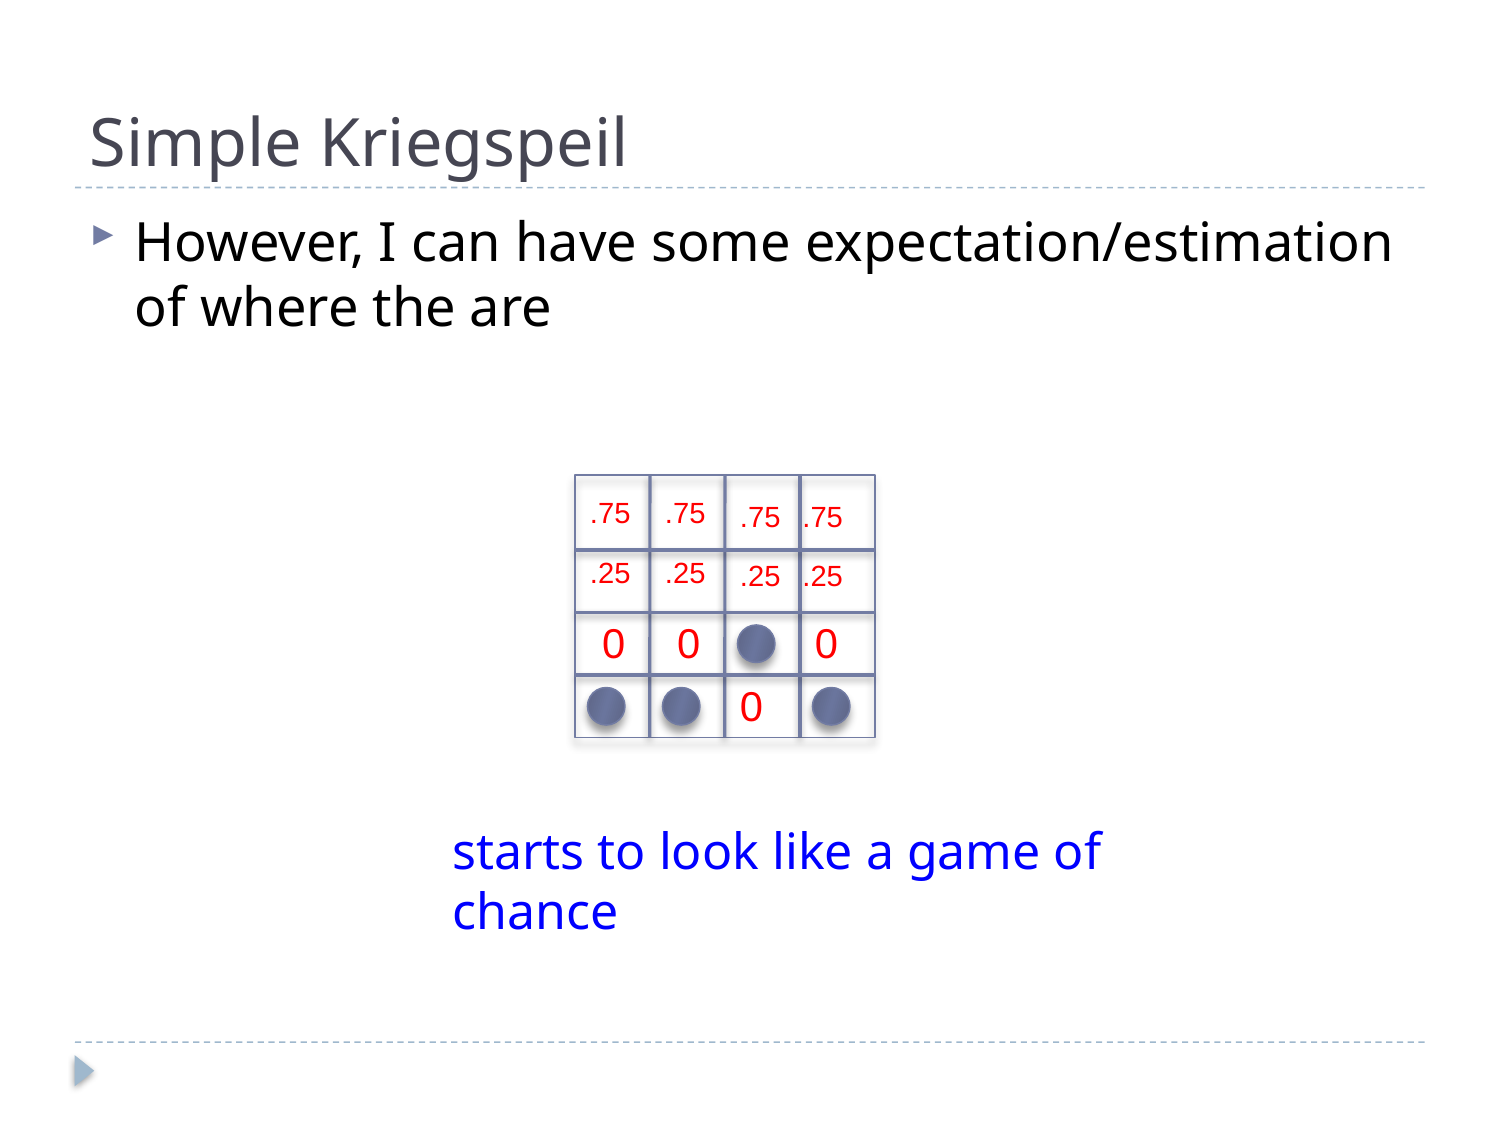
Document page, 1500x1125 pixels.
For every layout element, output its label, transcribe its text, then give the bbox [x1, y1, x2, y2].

list However, I can have some expectation/estimation of where the are [75, 200, 1425, 388]
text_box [574, 474, 876, 738]
text_box starts to look like a game of chance [437, 812, 1238, 948]
title Simple Kriegspeil [75, 24, 1425, 188]
